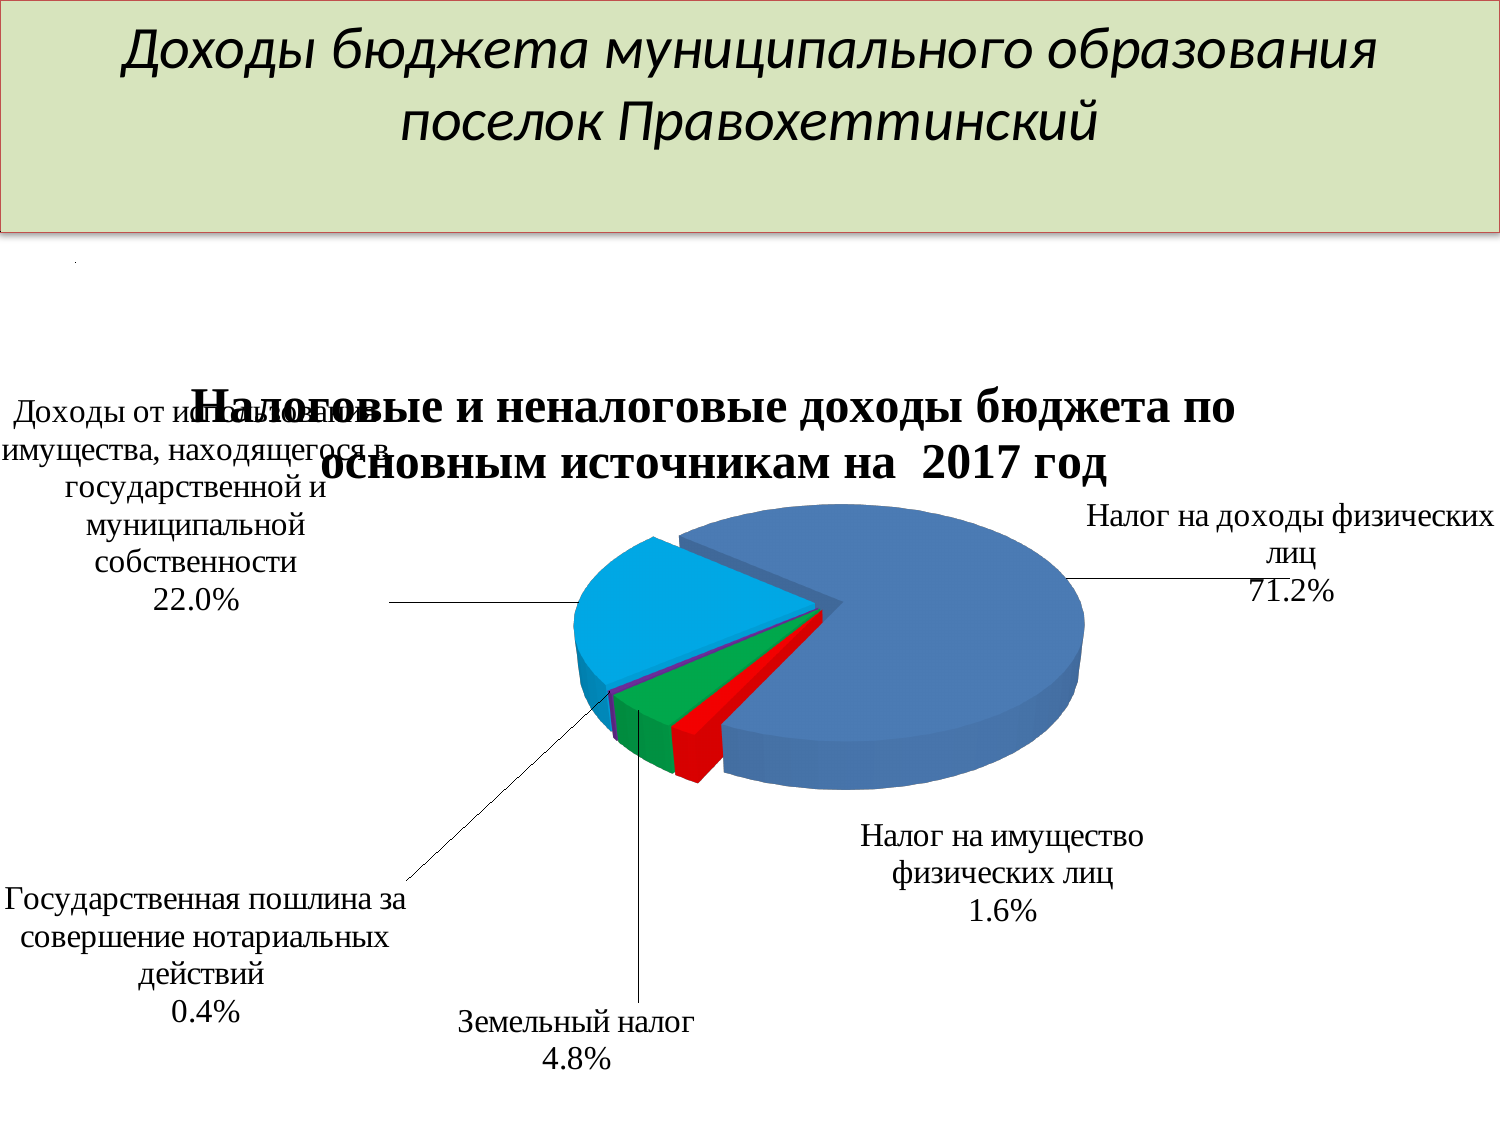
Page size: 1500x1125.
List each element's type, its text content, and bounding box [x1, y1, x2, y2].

title Доходы бюджета муниципального образования поселок Правохеттинский [0, 0, 1500, 231]
chart [0, 231, 1500, 1125]
